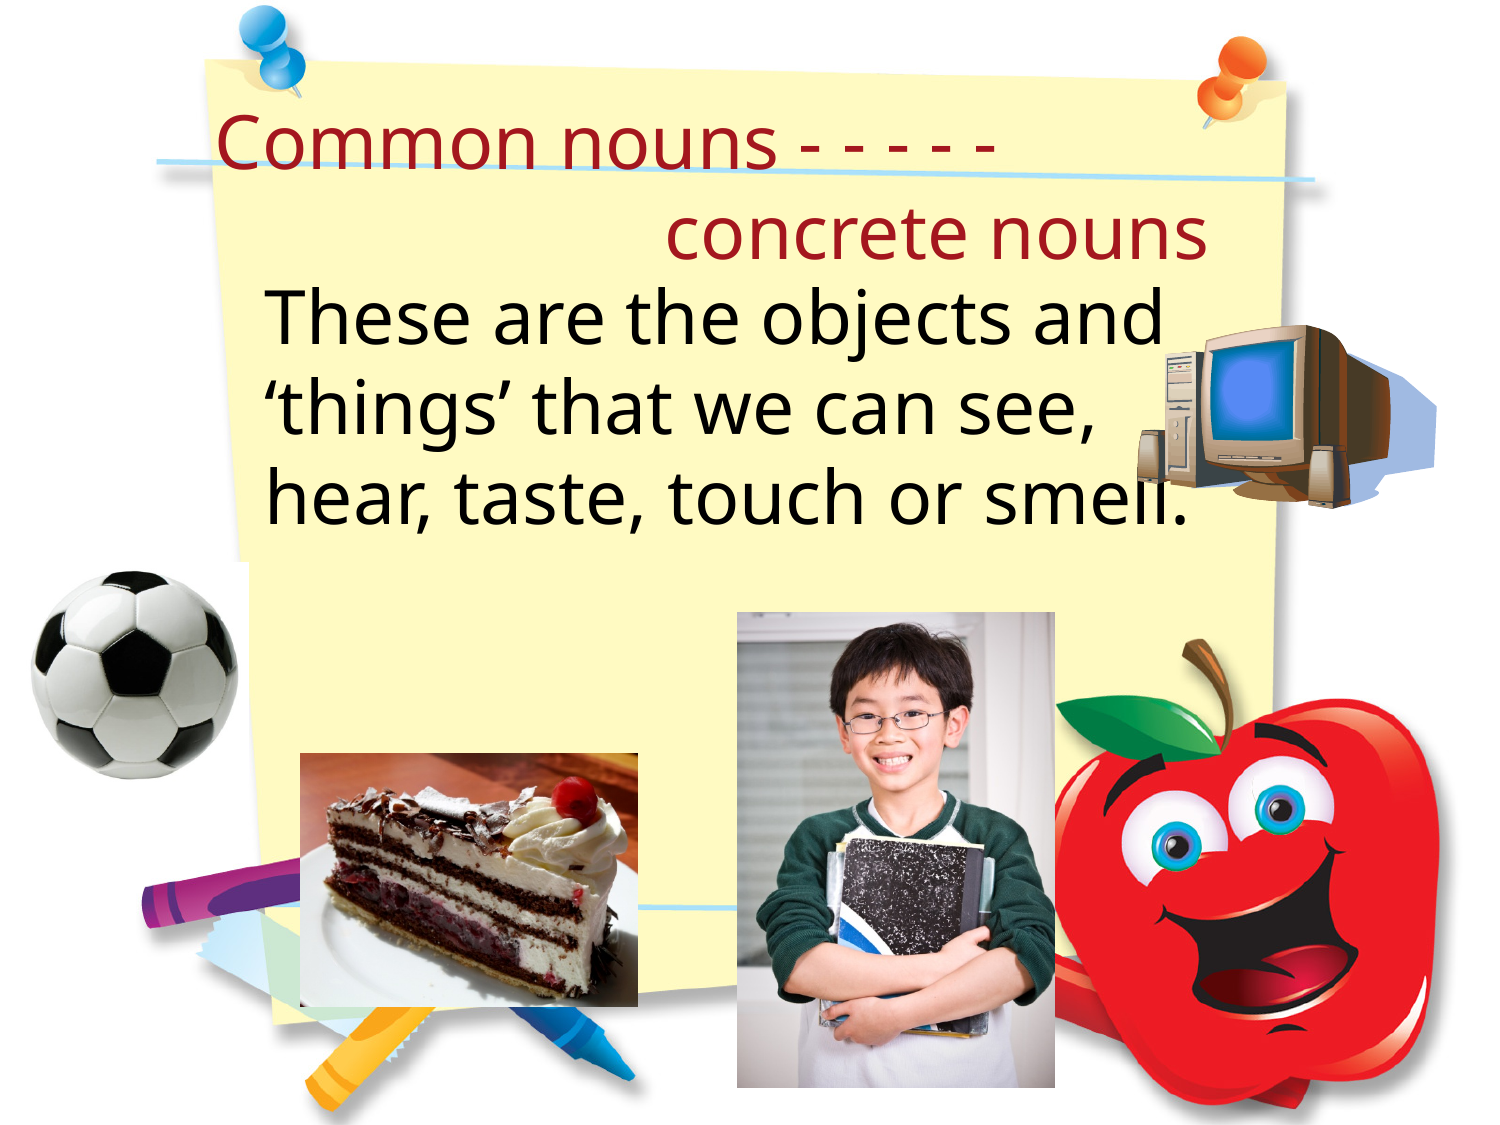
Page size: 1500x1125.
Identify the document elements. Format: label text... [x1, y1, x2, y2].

text_box These are the objects and ‘things’ that we can see, hear, taste, touch or smell. [249, 262, 1263, 548]
text_box [10, 0, 330, 164]
text_box Common nouns - - - - - concrete nouns [199, 87, 1500, 238]
picture [330, 0, 1500, 87]
picture [0, 0, 1500, 1125]
